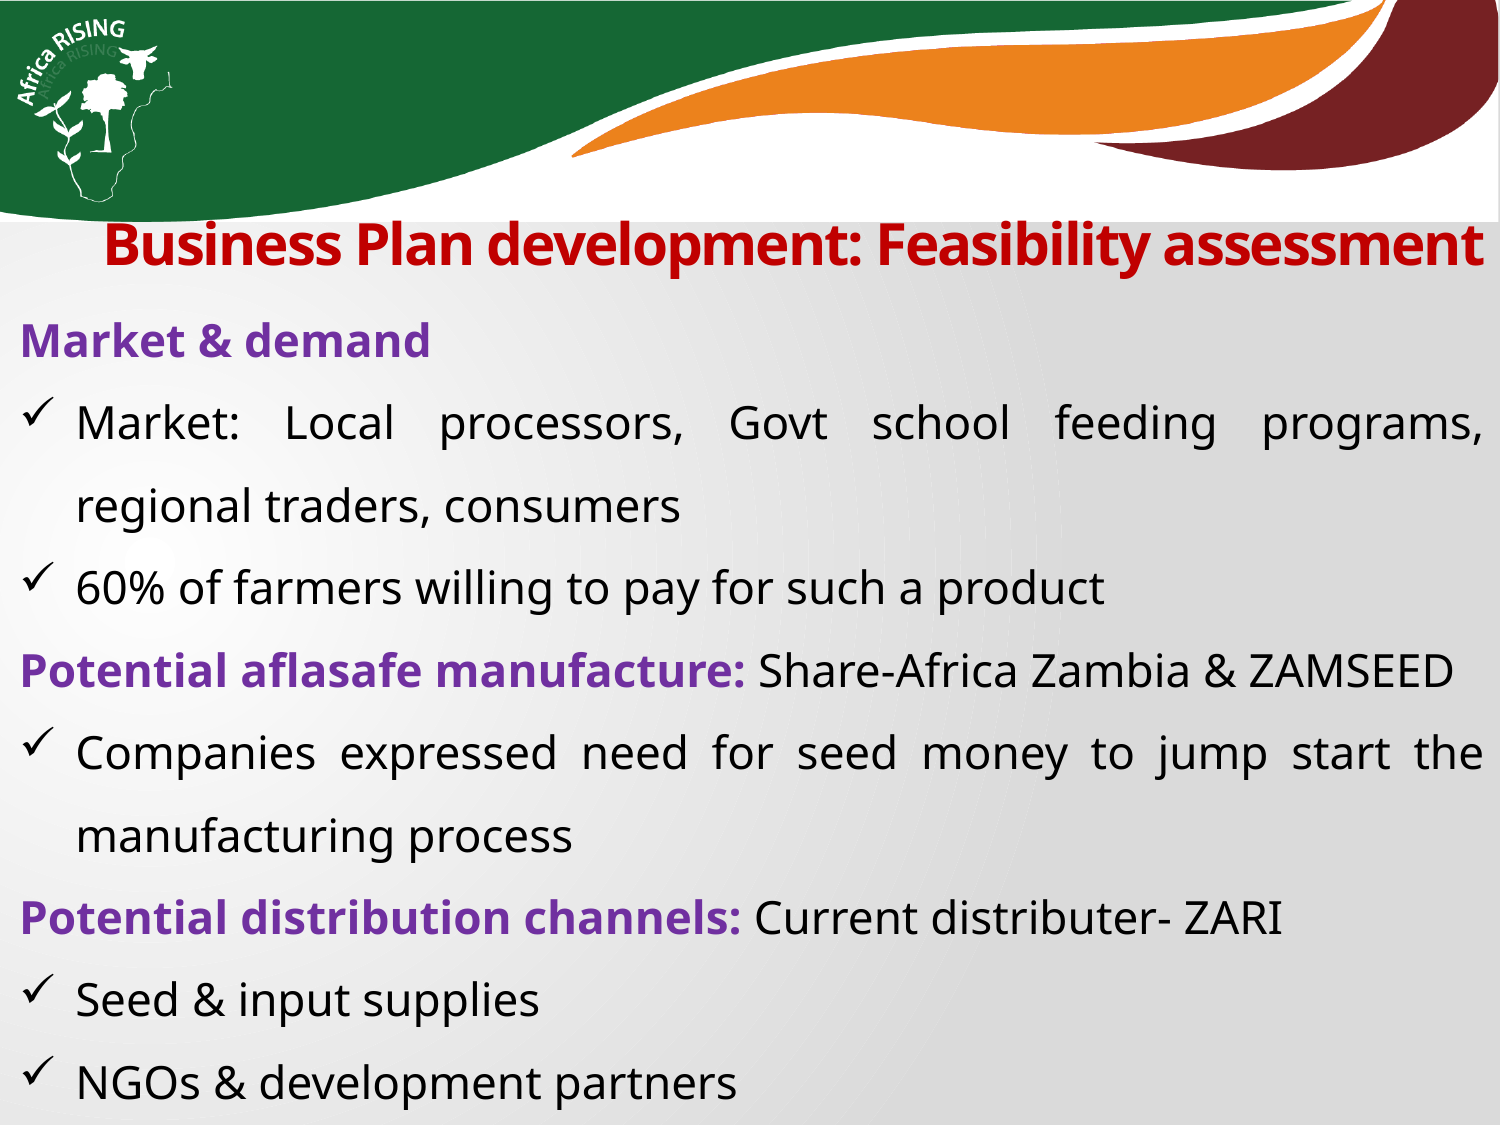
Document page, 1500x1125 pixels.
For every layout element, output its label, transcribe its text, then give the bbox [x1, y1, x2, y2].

text_box Business Plan development: Feasibility assessment [16, 200, 1500, 318]
text_box Market & demand Market: Local processors, Govt school feeding programs, regional traders, consumers 60% of farmers willing to pay for such a product Potential aflasafe manufacture: Share-Africa Zambia & ZAMSEED Companies expressed need for seed money to jump start the manufacturing process Potential distribution channels: Current distributer- ZARI Seed & input supplies NGOs & development partners [4, 276, 1500, 1116]
picture [0, 0, 1499, 222]
